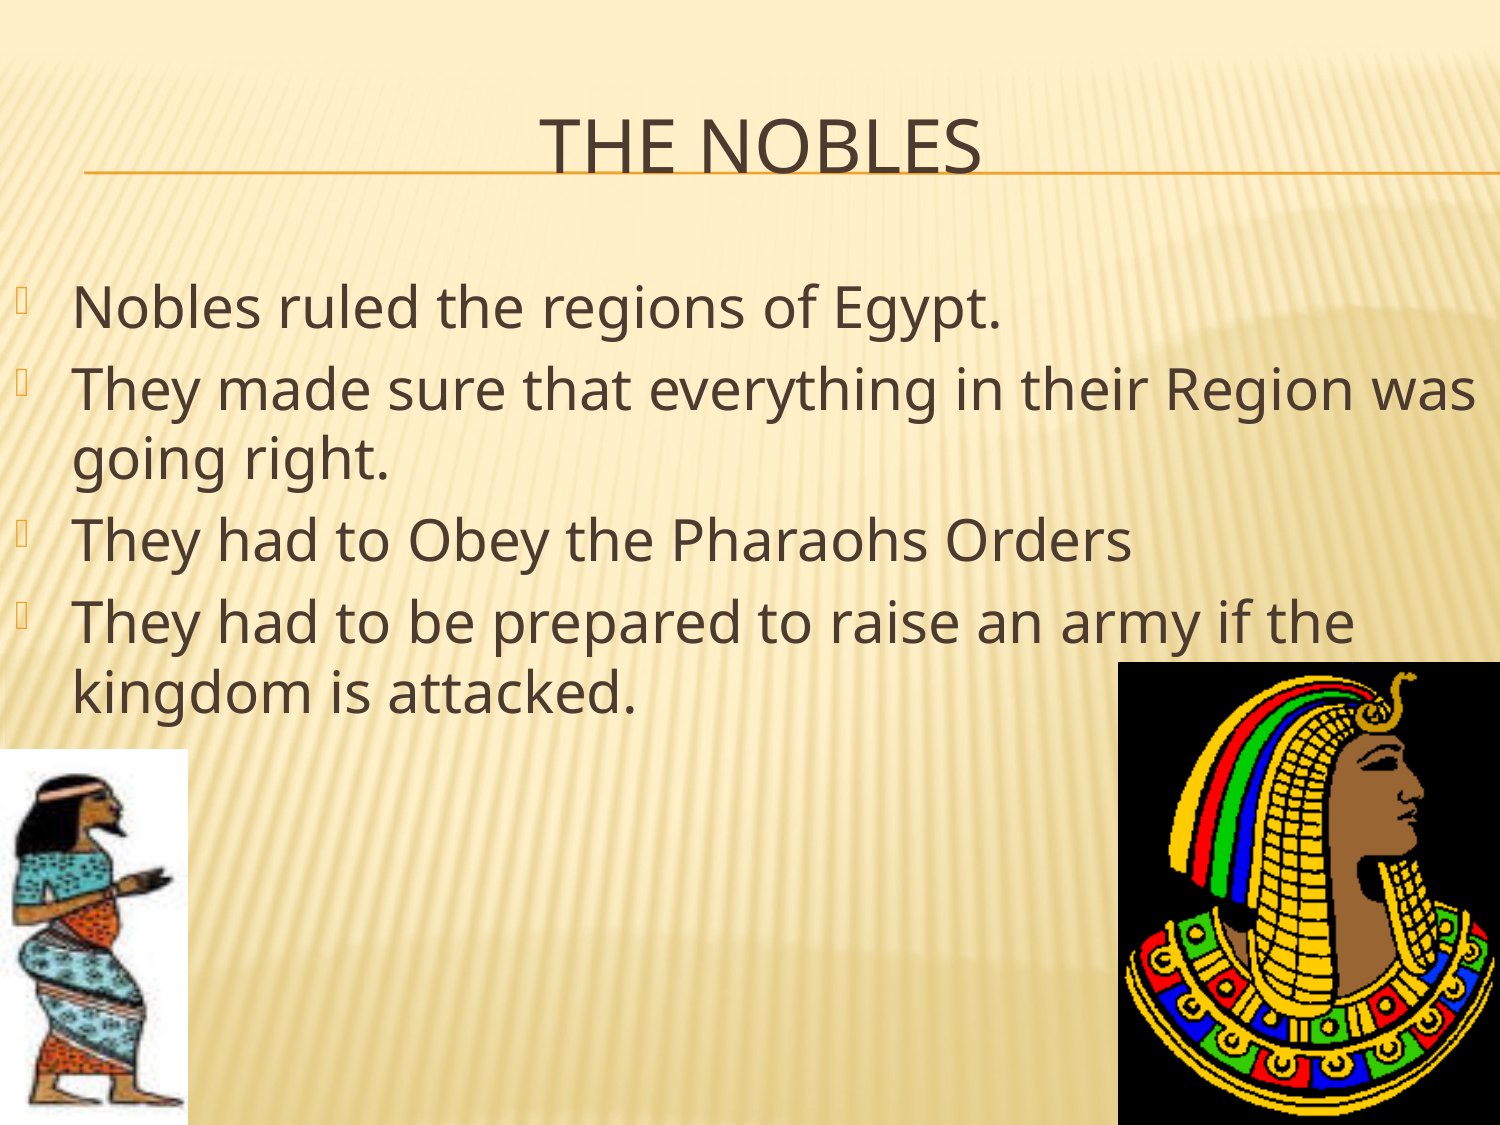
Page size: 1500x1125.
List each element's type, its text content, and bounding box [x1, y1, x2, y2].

title THE Nobles [49, 75, 1475, 213]
list Nobles ruled the regions of Egypt. They made sure that everything in their Region was going right. They had to Obey the Pharaohs Orders They had to be prepared to raise an army if the kingdom is attacked. [0, 262, 1500, 1125]
picture [1118, 662, 1500, 1125]
picture [0, 749, 188, 1125]
